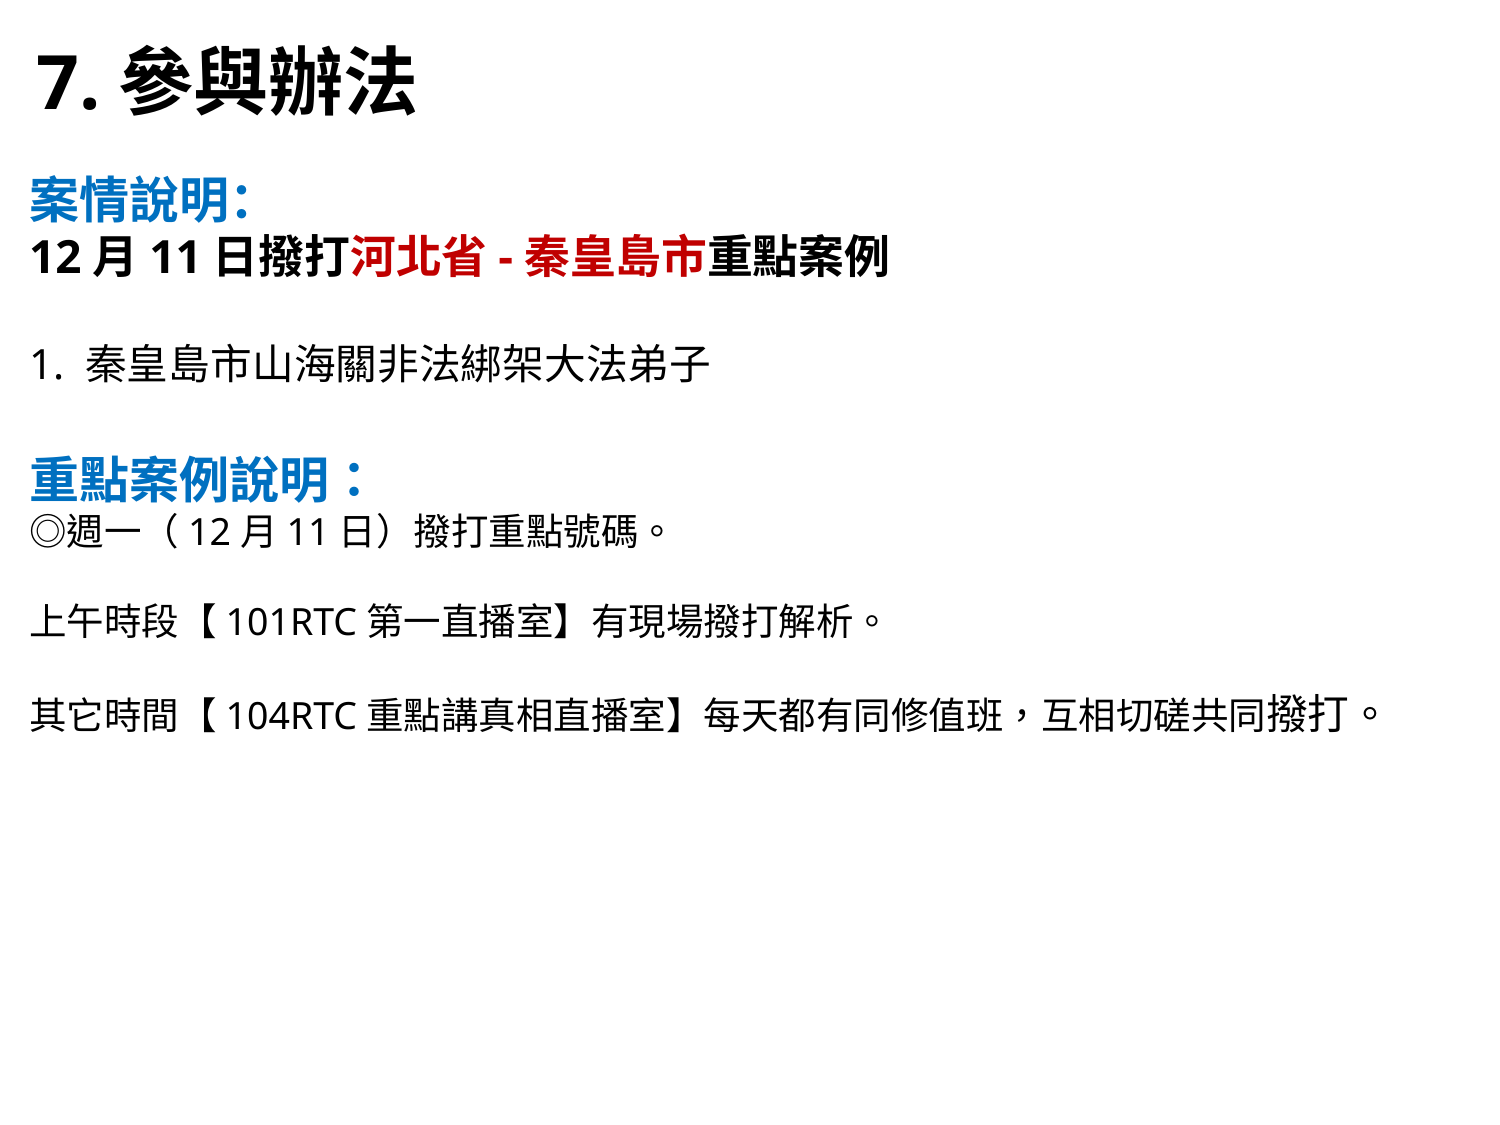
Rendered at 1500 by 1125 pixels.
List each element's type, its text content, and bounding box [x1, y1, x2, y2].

text_box 案情說明： 12月11日撥打河北省-秦皇島市重點案例 1. 秦皇島市山海關非法綁架大法弟子 重點案例說明： ◎週一（12月11日）撥打重點號碼。 上午時段【101RTC第一直播室】有現場撥打解析。 其它時間【104RTC重點講真相直播室】每天都有同修值班，互相切磋共同撥打。 [14, 160, 1497, 746]
text_box 7.參與辦法 [21, 27, 434, 132]
